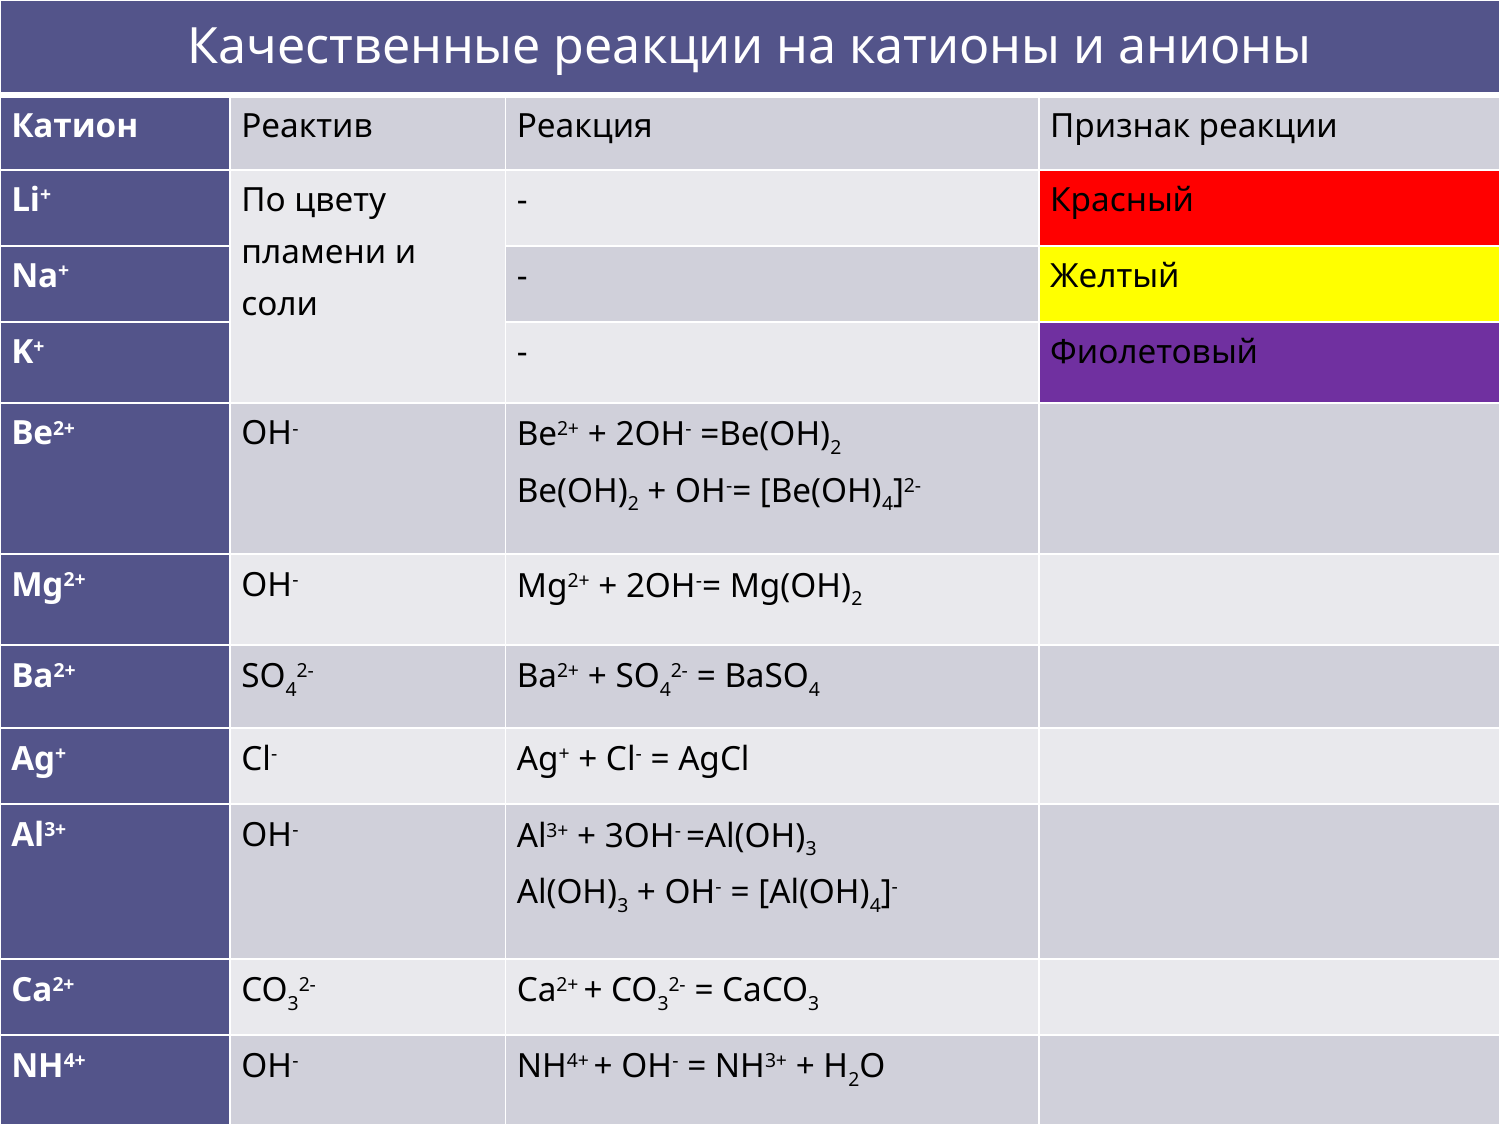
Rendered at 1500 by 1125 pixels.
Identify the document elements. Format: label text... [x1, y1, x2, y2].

table_cell [1040, 729, 1499, 803]
table_cell OH- [231, 1036, 505, 1124]
table_cell По цвету пламени и соли [231, 171, 505, 402]
table_header Качественные реакции на катионы и анионы [1, 1, 1499, 92]
table_cell Признак реакции [1040, 98, 1499, 169]
table_cell [1040, 960, 1499, 1034]
table_cell Ca2+ [1, 960, 229, 1034]
table_cell - [506, 171, 1038, 245]
table_cell CO32- [231, 960, 505, 1034]
table_cell [1040, 646, 1499, 727]
table_cell Be2+ + 2OH- =Be(OH)2 Be(OH)2 + OH-= [Be(OH)4]2- [506, 404, 1038, 553]
table_cell NH4+ + OH- = NH3+ + H2O [506, 1036, 1038, 1124]
table_cell Mg2+ + 2OH-= Mg(OH)2 [506, 555, 1038, 644]
table_cell OH- [231, 805, 505, 958]
table_cell Al3+ [1, 805, 229, 958]
table_cell Na+ [1, 247, 229, 321]
table_cell [1040, 805, 1499, 958]
table_cell Li+ [1, 171, 229, 245]
table_cell Al3+ + 3OH- =Al(OH)3 Al(OH)3 + OH- = [Al(OH)4]- [506, 805, 1038, 958]
table_cell Ba2+ + SO42- = BaSO4 [506, 646, 1038, 727]
table_cell Ag+ + Cl- = AgCl [506, 729, 1038, 803]
table_cell [1040, 404, 1499, 553]
table_cell Be2+ [1, 404, 229, 553]
table_cell Mg2+ [1, 555, 229, 644]
table_cell Фиолетовый [1040, 323, 1499, 402]
table_cell [1040, 1036, 1499, 1124]
table_cell [1040, 555, 1499, 644]
table_cell Ag+ [1, 729, 229, 803]
table_cell SO42- [231, 646, 505, 727]
table_cell NH4+ [1, 1036, 229, 1124]
table_cell - [506, 323, 1038, 402]
table_cell Катион [1, 98, 229, 169]
table_cell Реакция [506, 98, 1038, 169]
table_cell Ba2+ [1, 646, 229, 727]
table_cell OH- [231, 555, 505, 644]
table_cell OH- [231, 404, 505, 553]
table_cell Желтый [1040, 247, 1499, 321]
table_cell Красный [1040, 171, 1499, 245]
table_cell Cl- [231, 729, 505, 803]
table_cell - [506, 247, 1038, 321]
table_cell Реактив [231, 98, 505, 169]
table_cell Ca2+ + CO32- = CaCO3 [506, 960, 1038, 1034]
table_cell K+ [1, 323, 229, 402]
